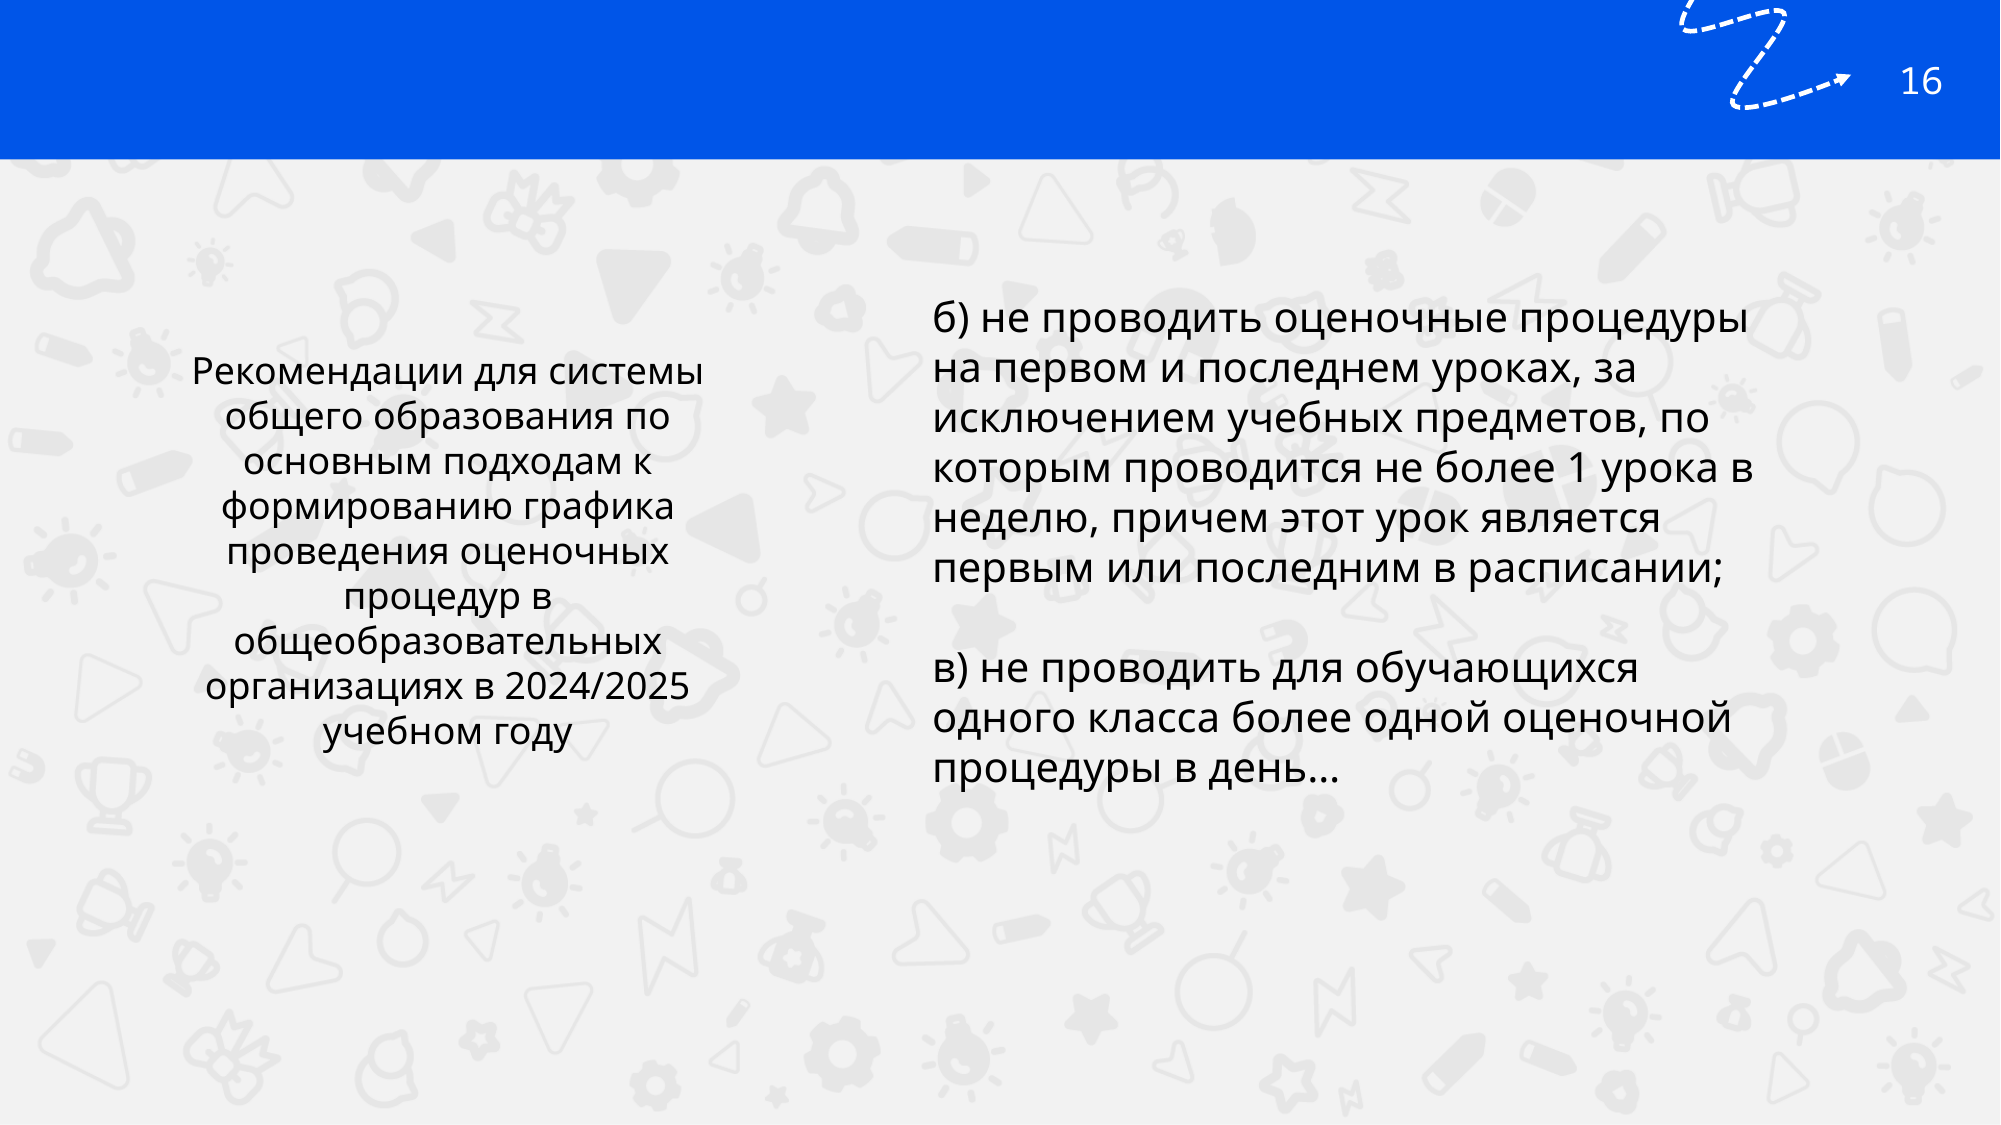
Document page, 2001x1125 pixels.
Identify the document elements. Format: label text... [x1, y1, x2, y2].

text_box б) не проводить оценочные процедуры на первом и последнем уроках, за исключением учебных предметов, по которым проводится не более 1 урока в неделю, причем этот урок является первым или последним в расписании; в) не проводить для обучающихся одного класса более одной оценочной процедуры в день… [917, 283, 1805, 799]
text_box Рекомендации для системы общего образования по основным подходам к формированию графика проведения оценочных процедур в общеобразовательных организациях в 2024/2025 учебном году [140, 295, 755, 805]
picture [0, 0, 2001, 1125]
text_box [0, 0, 2000, 160]
